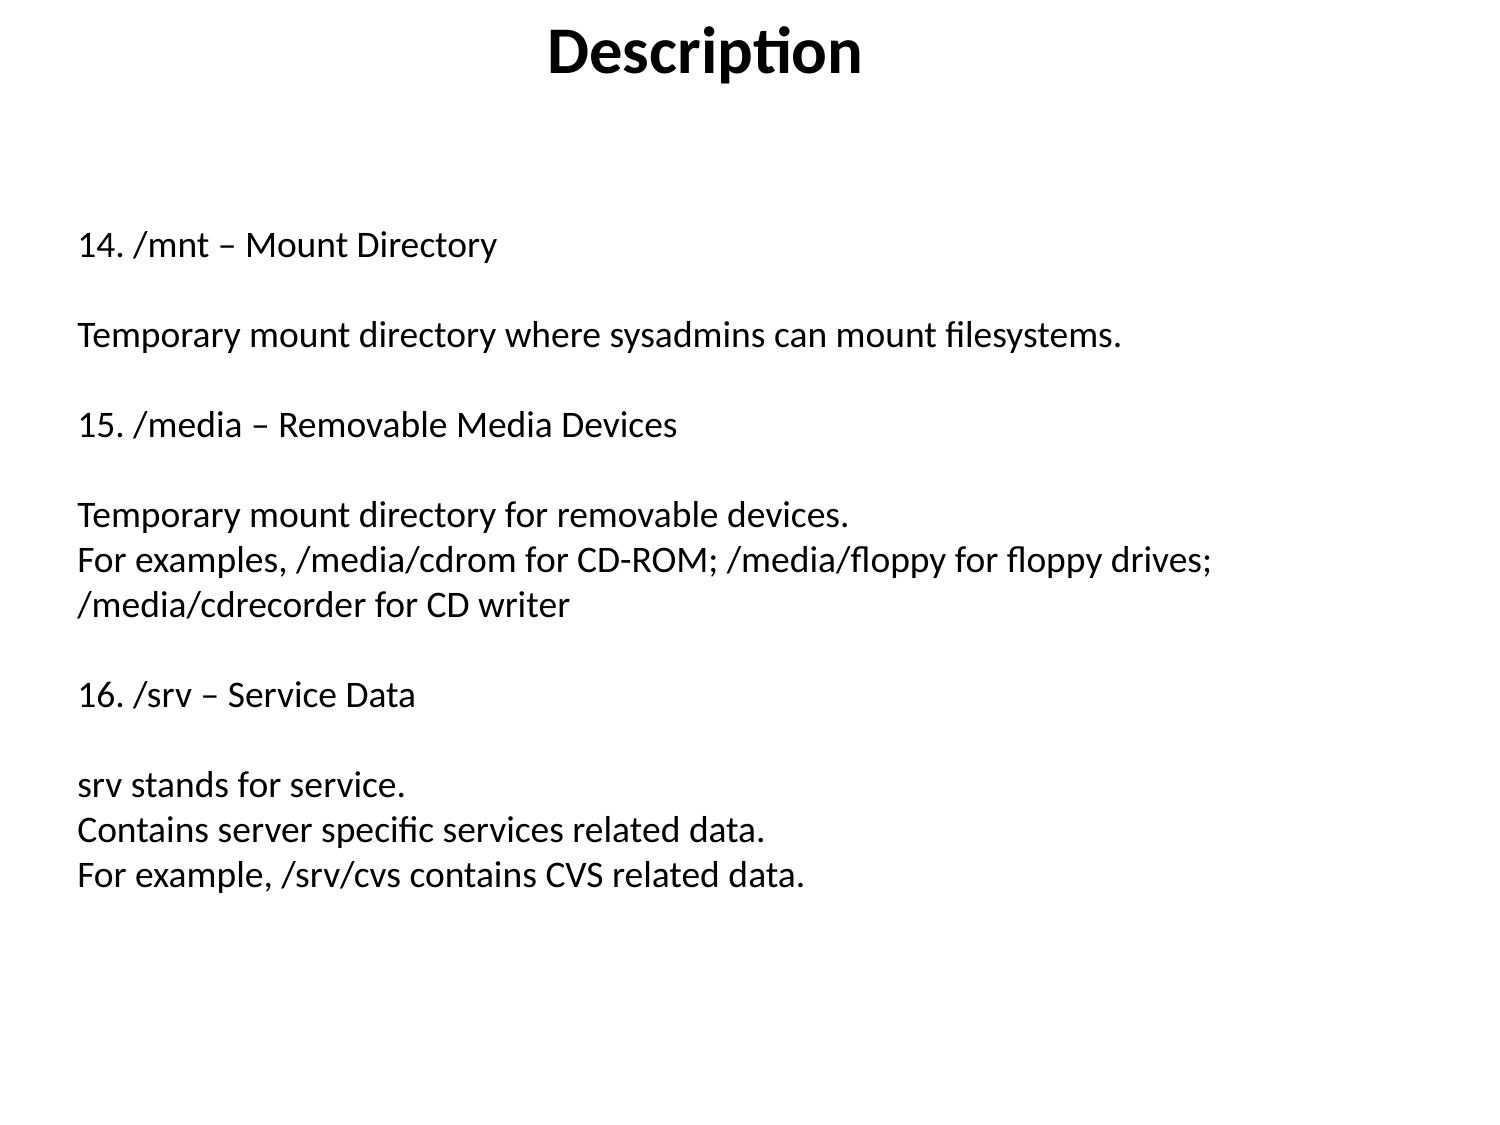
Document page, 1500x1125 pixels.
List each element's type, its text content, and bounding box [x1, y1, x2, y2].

text_box Description [487, 0, 1075, 95]
text_box 14. /mnt – Mount Directory Temporary mount directory where sysadmins can mount filesystems. 15. /media – Removable Media Devices Temporary mount directory for removable devices. For examples, /media/cdrom for CD-ROM; /media/floppy for floppy drives; /media/cdrecorder for CD writer 16. /srv – Service Data srv stands for service. Contains server specific services related data. For example, /srv/cvs contains CVS related data. [62, 212, 1388, 903]
